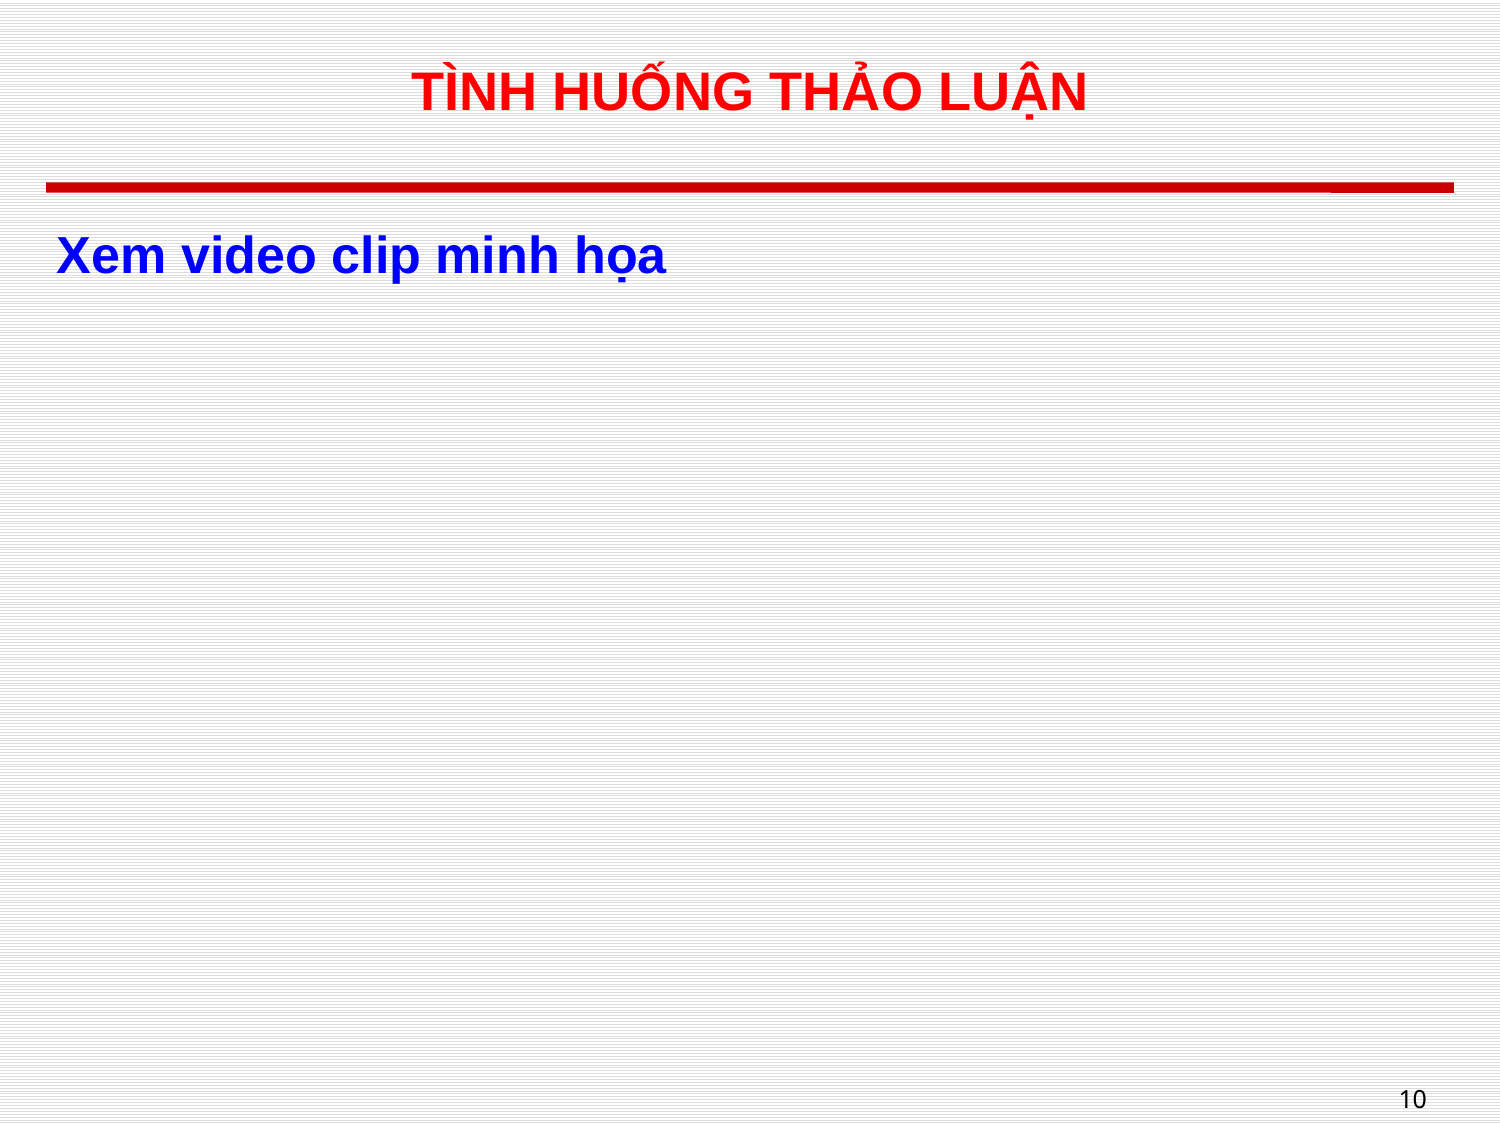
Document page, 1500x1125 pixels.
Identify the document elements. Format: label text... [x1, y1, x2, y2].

text_box Xem video clip minh họa [23, 199, 1477, 1088]
title TÌNH HUỐNG THẢO LUẬN [38, 24, 1463, 150]
